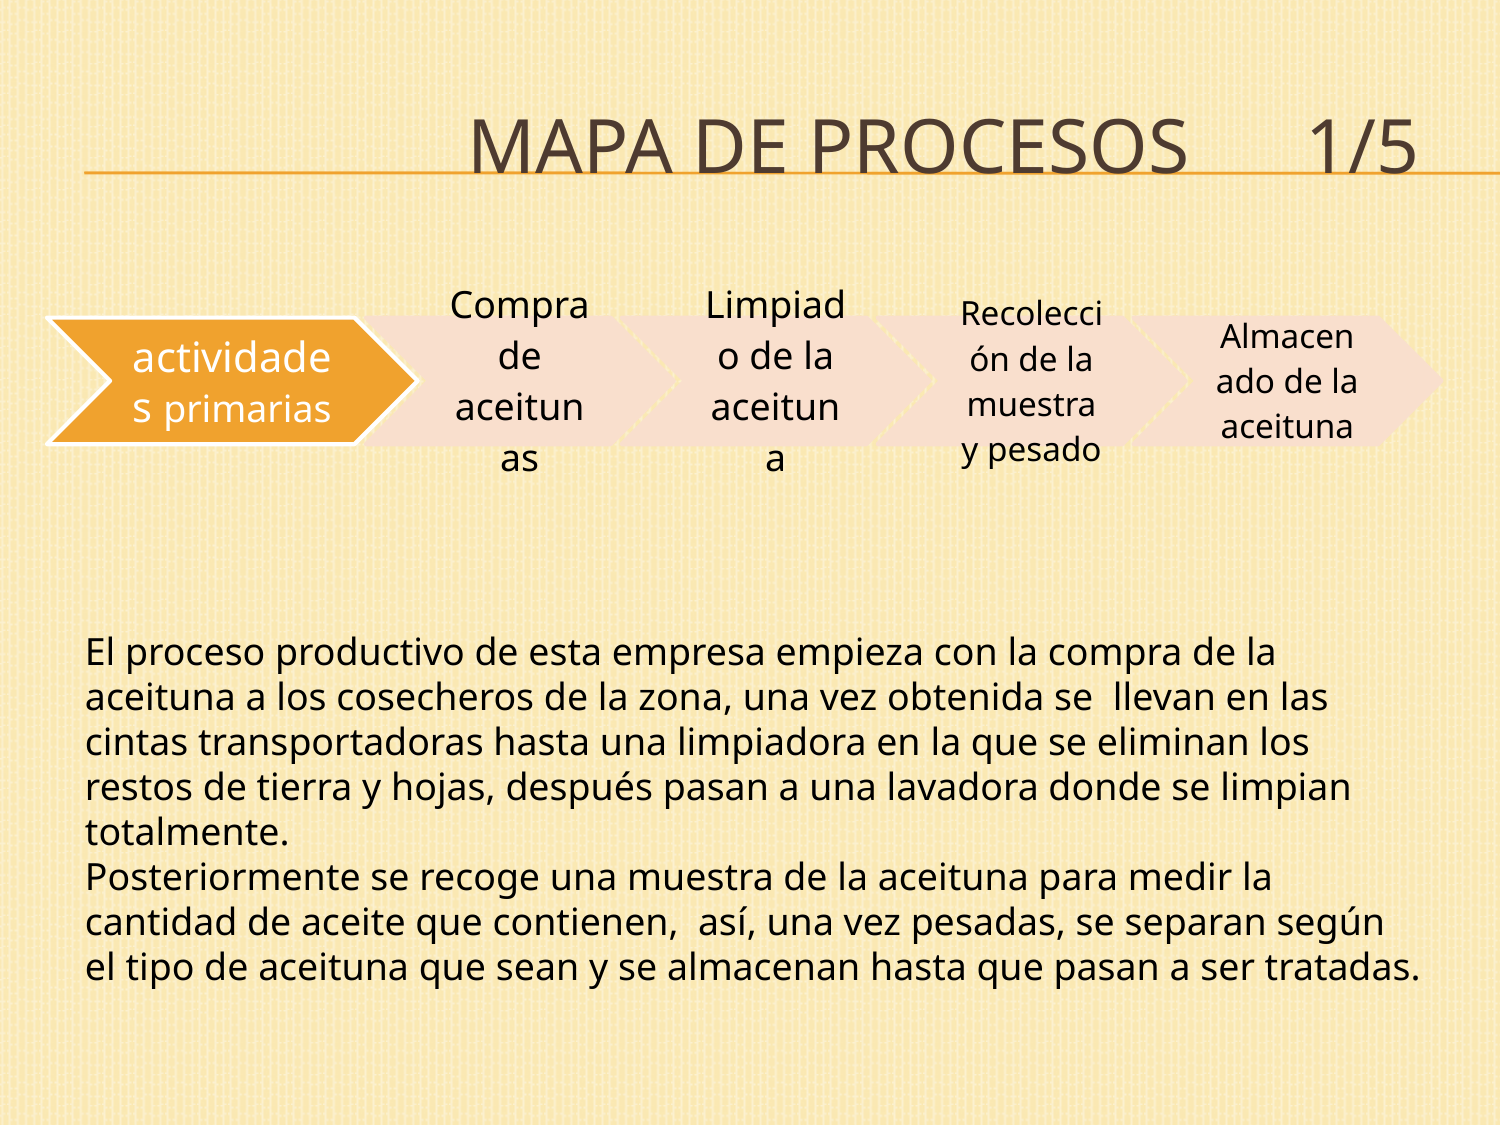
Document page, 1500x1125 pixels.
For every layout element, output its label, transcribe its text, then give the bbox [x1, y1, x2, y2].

text_box El proceso productivo de esta empresa empieza con la compra de la aceituna a los cosecheros de la zona, una vez obtenida se llevan en las cintas transportadoras hasta una limpiadora en la que se eliminan los restos de tierra y hojas, después pasan a una lavadora donde se limpian totalmente. Posteriormente se recoge una muestra de la aceituna para medir la cantidad de aceite que contienen, así, una vez pesadas, se separan según el tipo de aceituna que sean y se almacenan hasta que pasan a ser tratadas. [70, 621, 1442, 996]
title Mapa de procesos 1/5 [49, 75, 1475, 213]
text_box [46, 222, 1442, 540]
